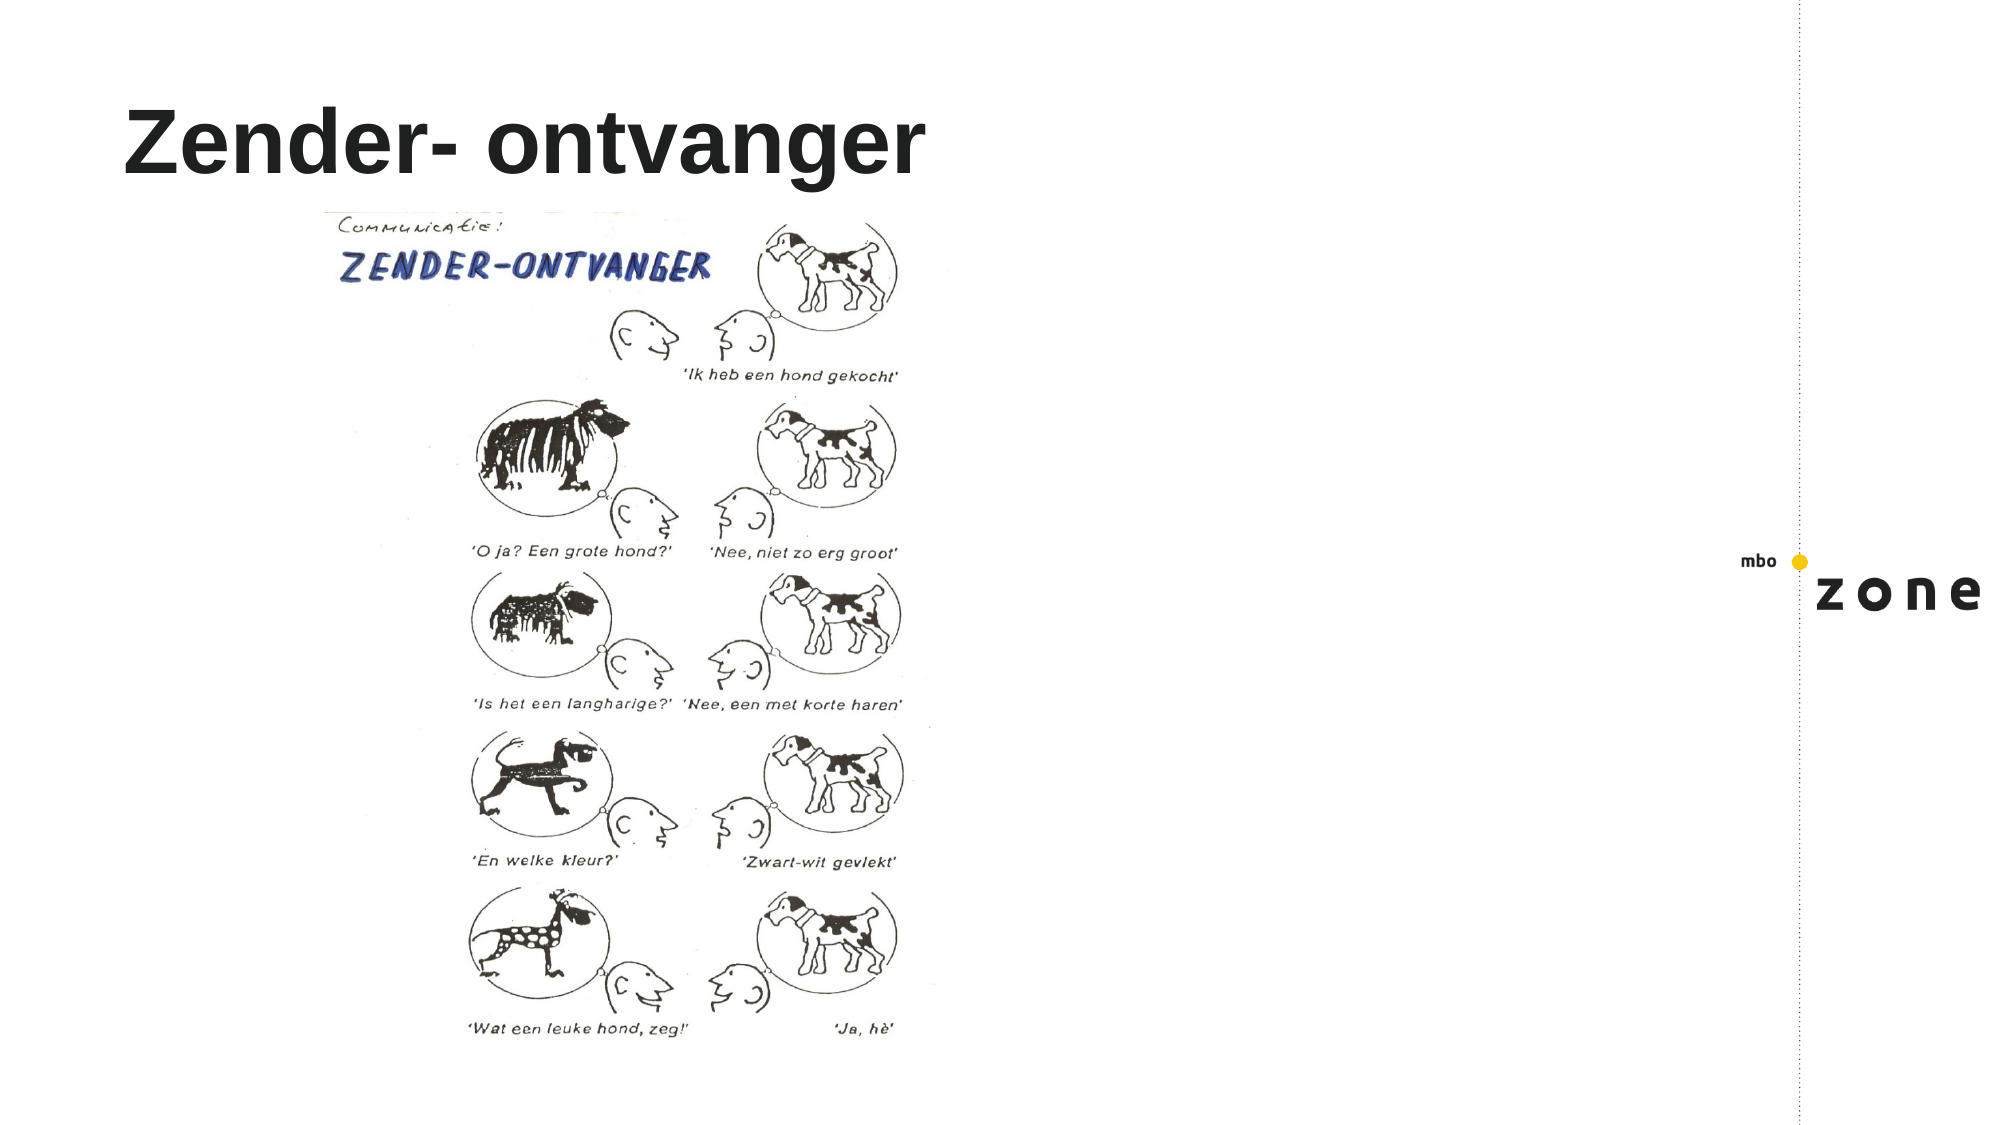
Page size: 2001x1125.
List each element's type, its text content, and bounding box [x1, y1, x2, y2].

picture [324, 212, 951, 1040]
title Zender- ontvanger [124, 94, 934, 213]
picture [1596, 0, 2001, 1125]
